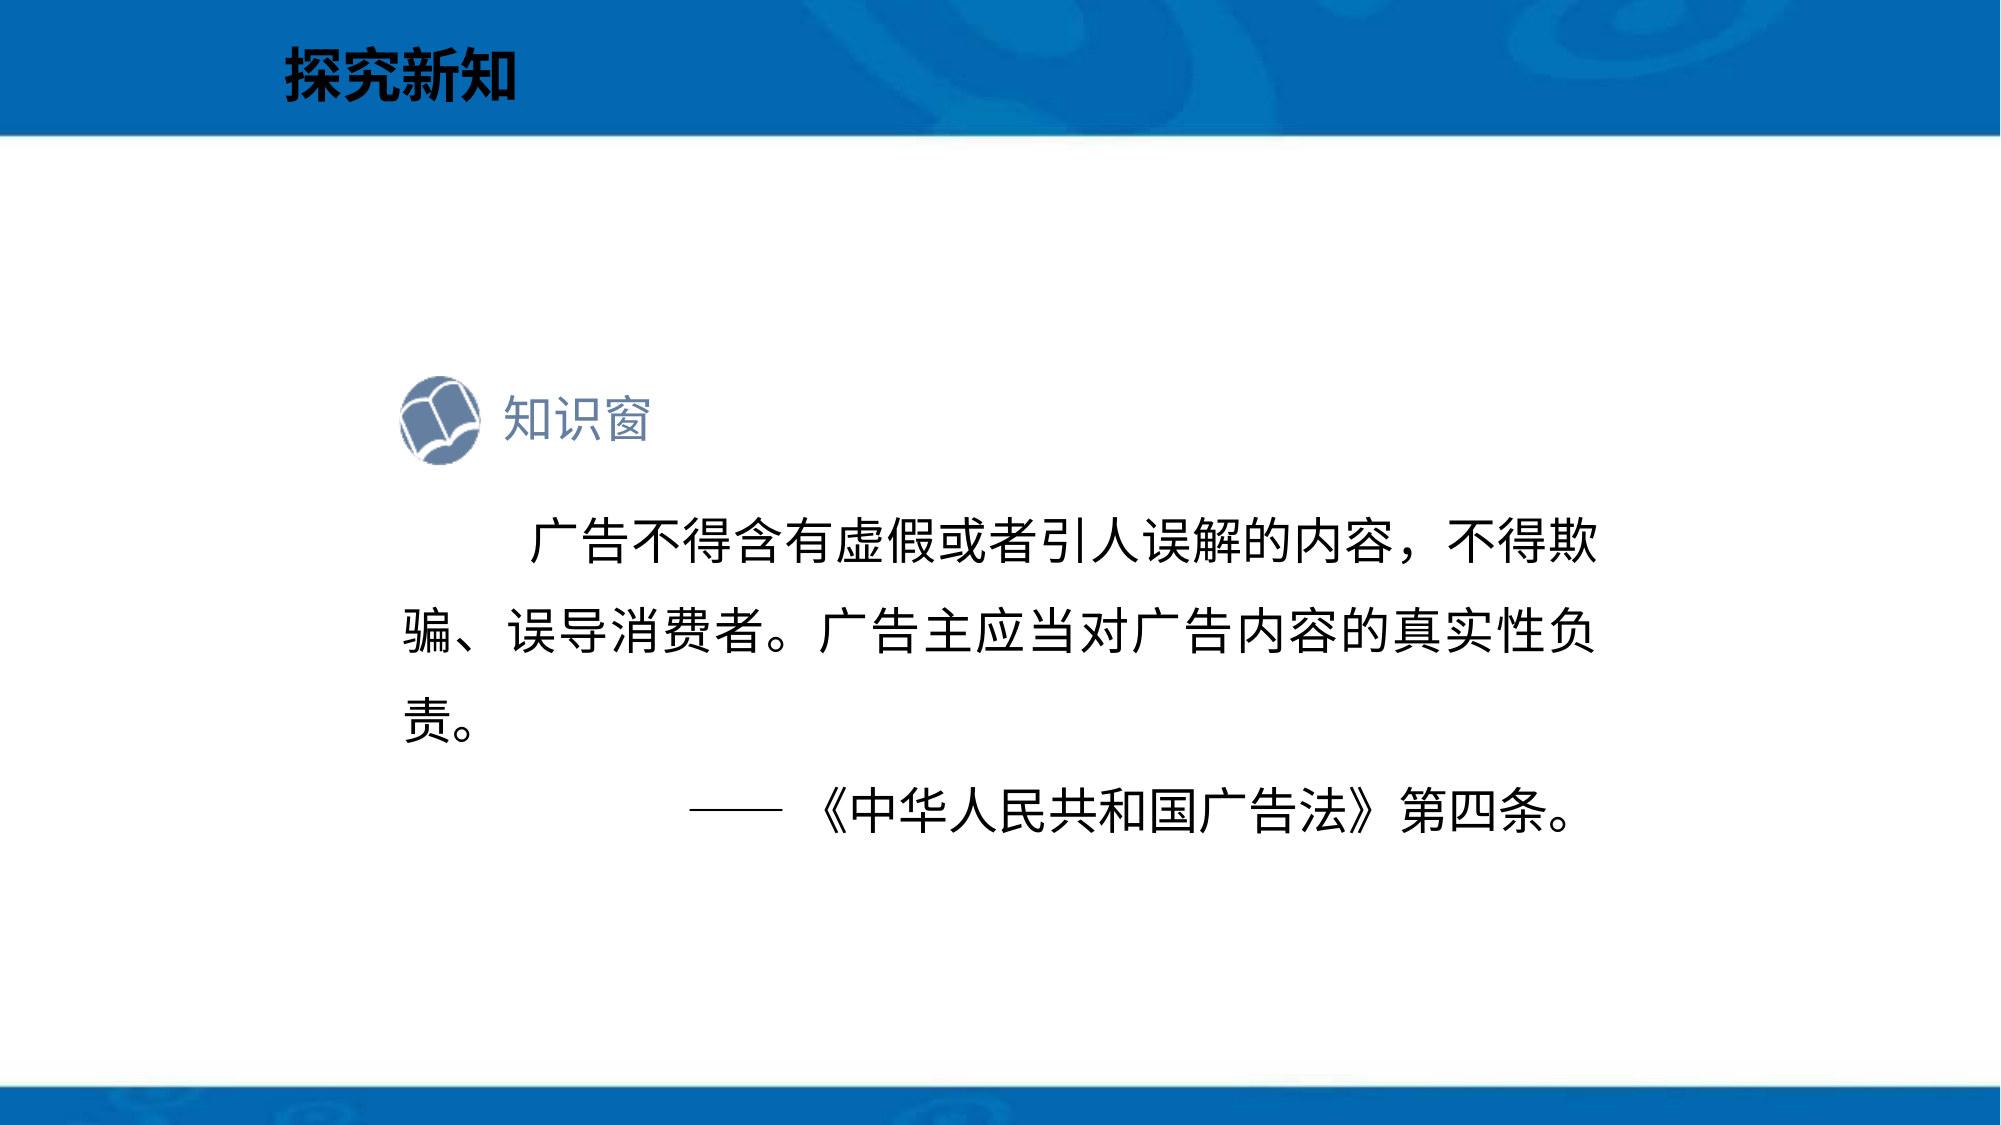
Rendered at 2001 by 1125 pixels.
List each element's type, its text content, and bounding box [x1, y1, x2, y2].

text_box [387, 363, 670, 473]
picture [0, 0, 2001, 1125]
title 探究新知 [268, 38, 1733, 119]
text_box 广告不得含有虚假或者引人误解的内容，不得欺骗、误导消费者。广告主应当对广告内容的真实性负责。 ——《中华人民共和国广告法》第四条。 [387, 472, 1614, 848]
